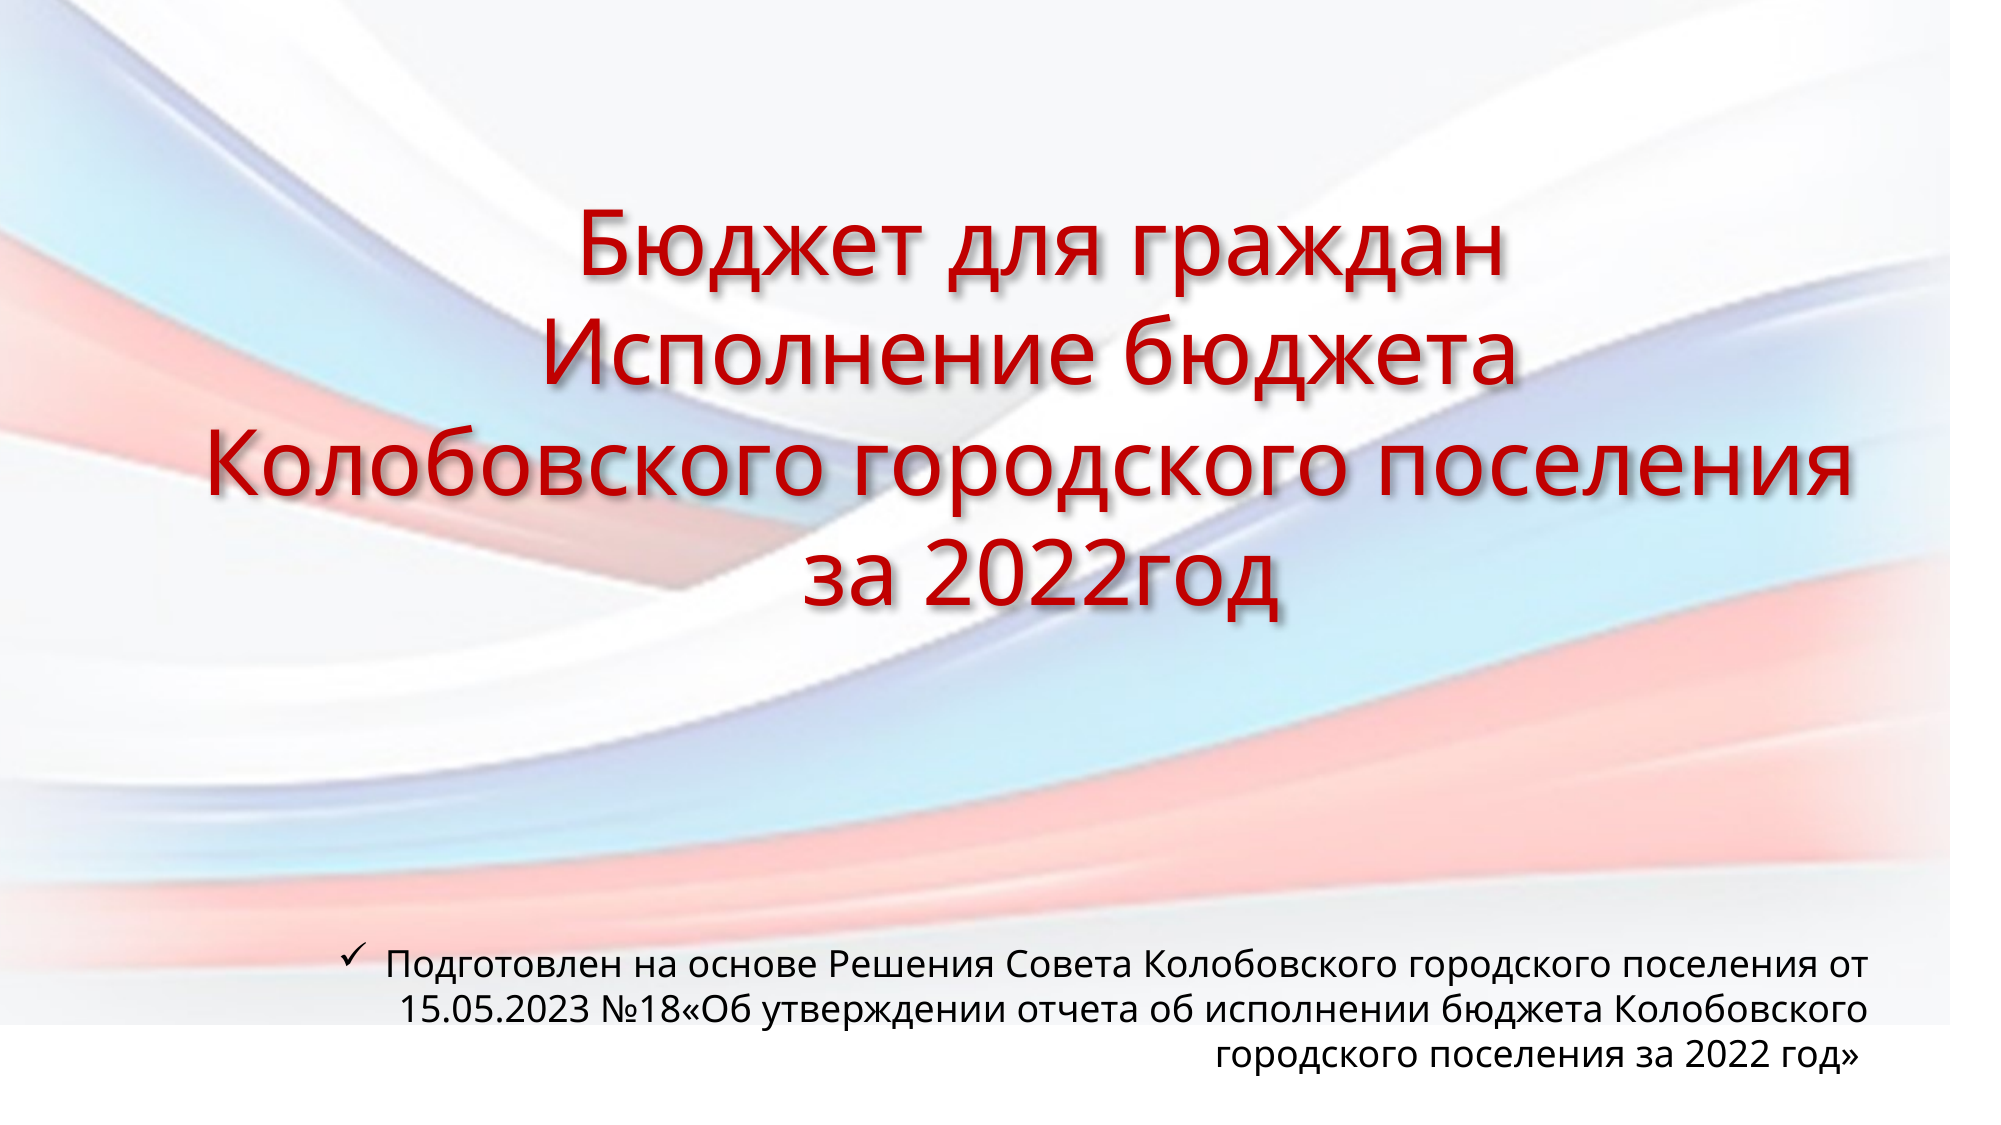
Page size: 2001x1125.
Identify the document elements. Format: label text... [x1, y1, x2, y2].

text_box Подготовлен на основе Решения Совета Колобовского городского поселения от 15.05.2023 №18«Об утверждении отчета об исполнении бюджета Колобовского городского поселения за 2022 год» [206, 1025, 1885, 1083]
picture [0, 0, 1950, 1025]
